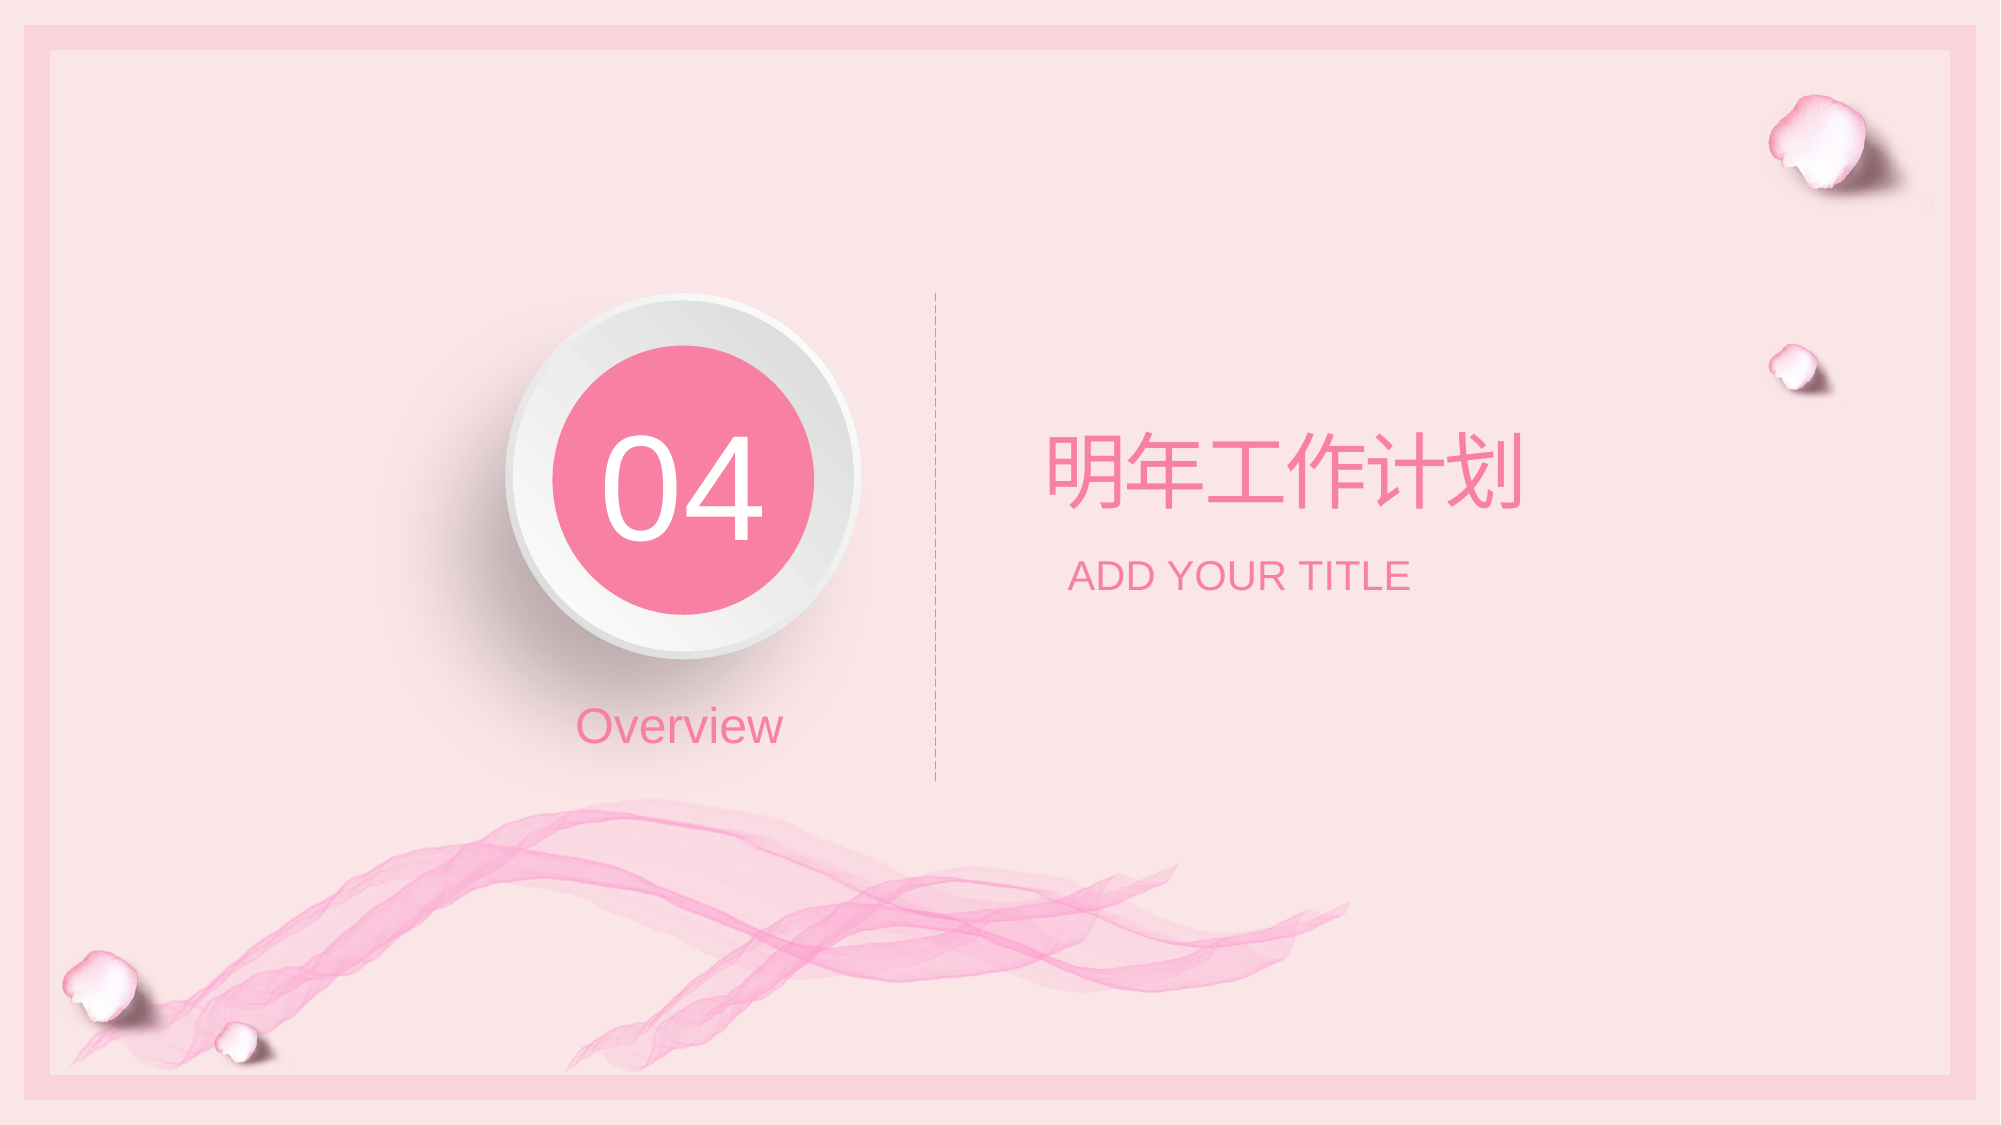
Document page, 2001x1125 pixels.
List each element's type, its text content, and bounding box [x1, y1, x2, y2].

picture [54, 656, 1352, 1073]
text_box 明年工作计划 [1029, 431, 1577, 527]
picture [1633, 93, 1934, 452]
text_box ADD YOUR TITLE [1052, 540, 1552, 606]
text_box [505, 292, 862, 762]
